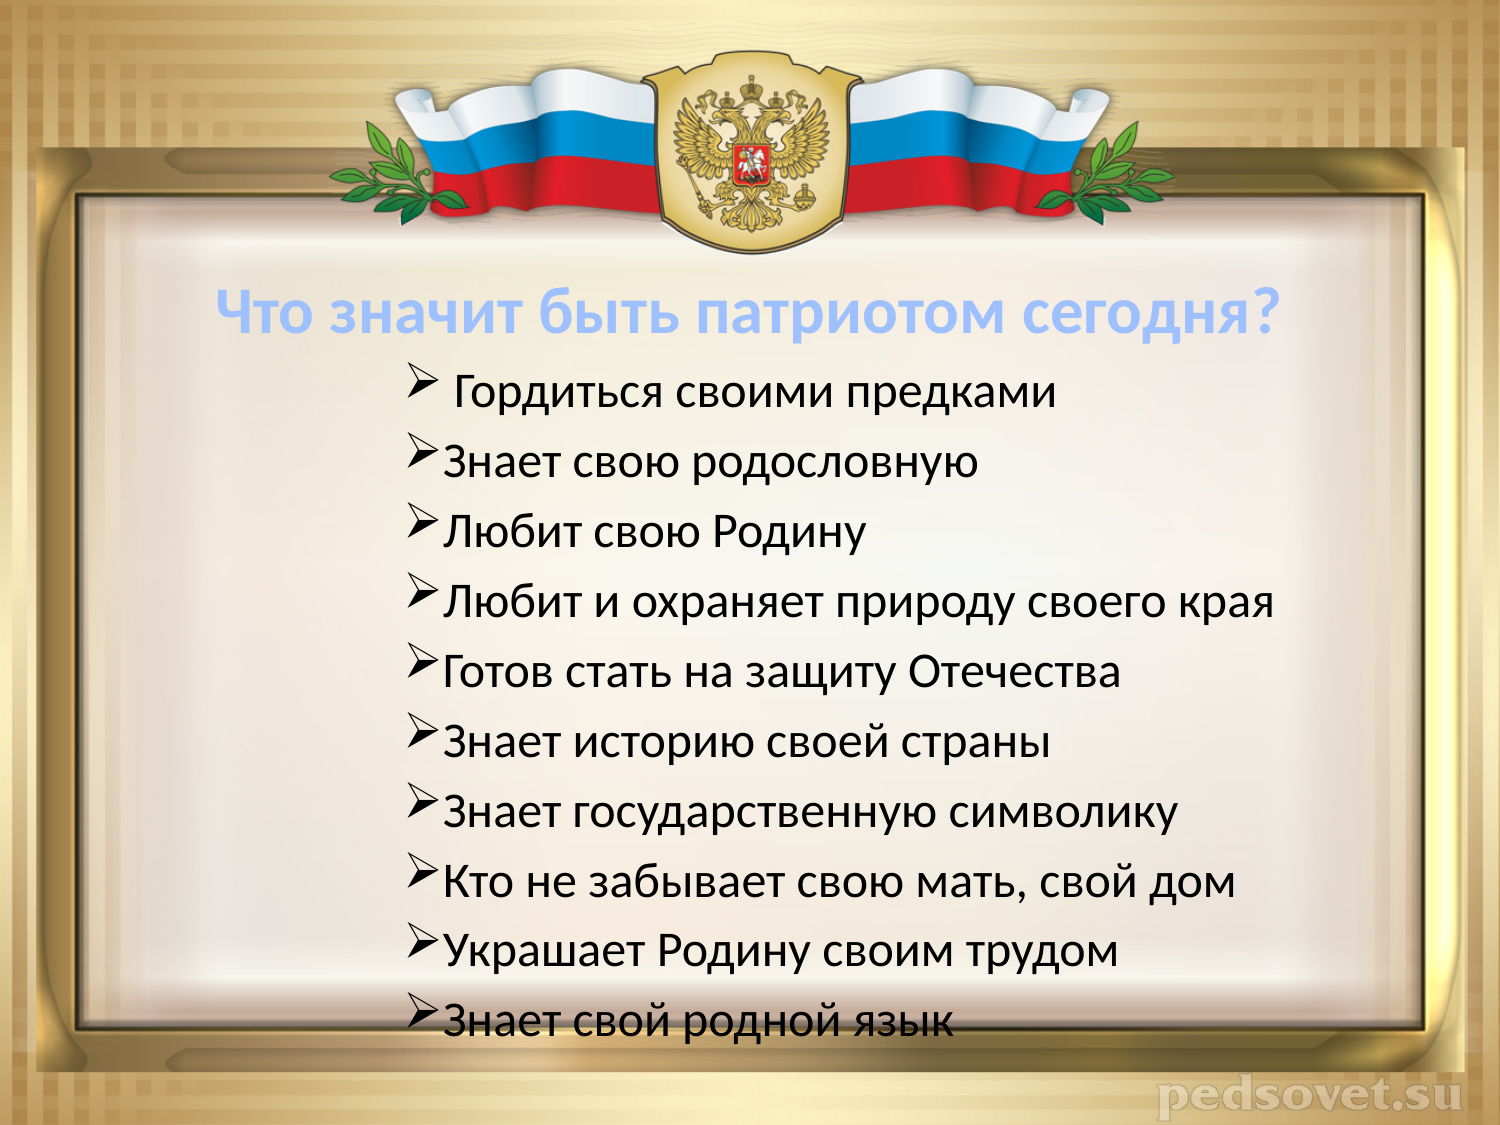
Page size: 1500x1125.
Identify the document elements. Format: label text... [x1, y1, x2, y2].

list Что значит быть патриотом сегодня? Гордиться своими предками Знает свою родословную Любит свою Родину Любит и охраняет природу своего края Готов стать на защиту Отечества Знает историю своей страны Знает государственную символику Кто не забывает свою мать, свой дом Украшает Родину своим трудом Знает свой родной язык [88, 196, 1425, 1005]
picture [0, 0, 1500, 1125]
